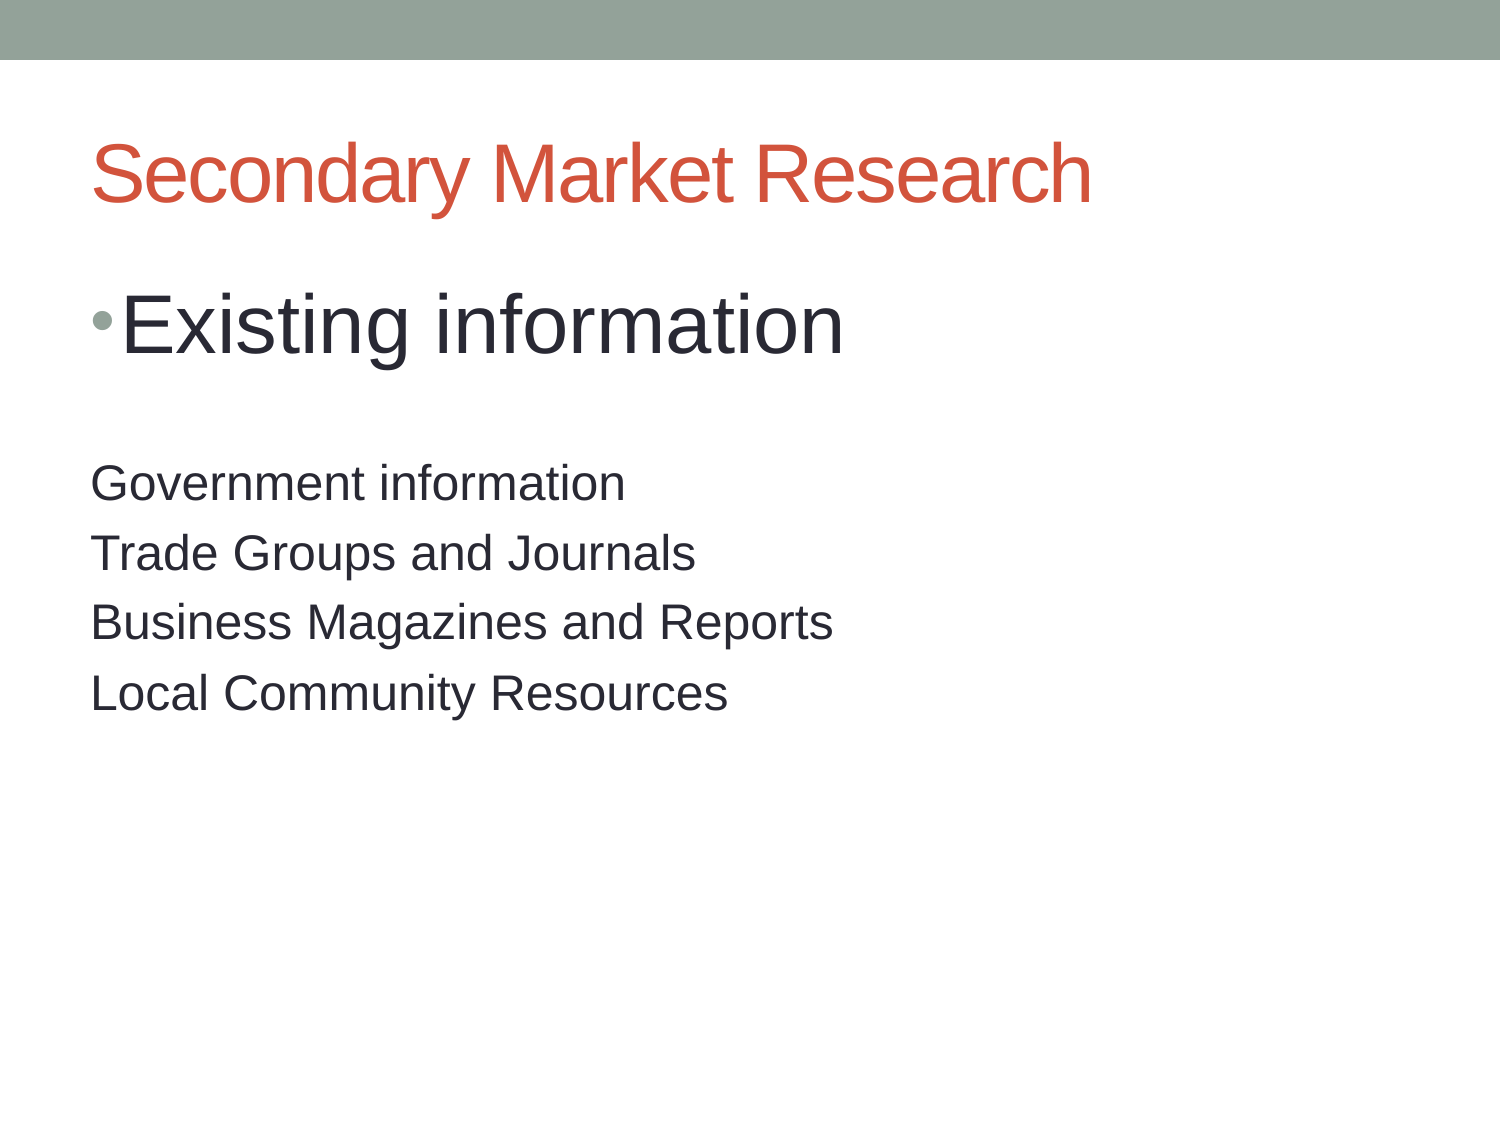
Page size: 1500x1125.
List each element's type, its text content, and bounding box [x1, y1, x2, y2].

title Secondary Market Research [75, 87, 1425, 250]
list Existing information Government information Trade Groups and Journals Business Magazines and Reports Local Community Resources [75, 262, 1425, 1063]
